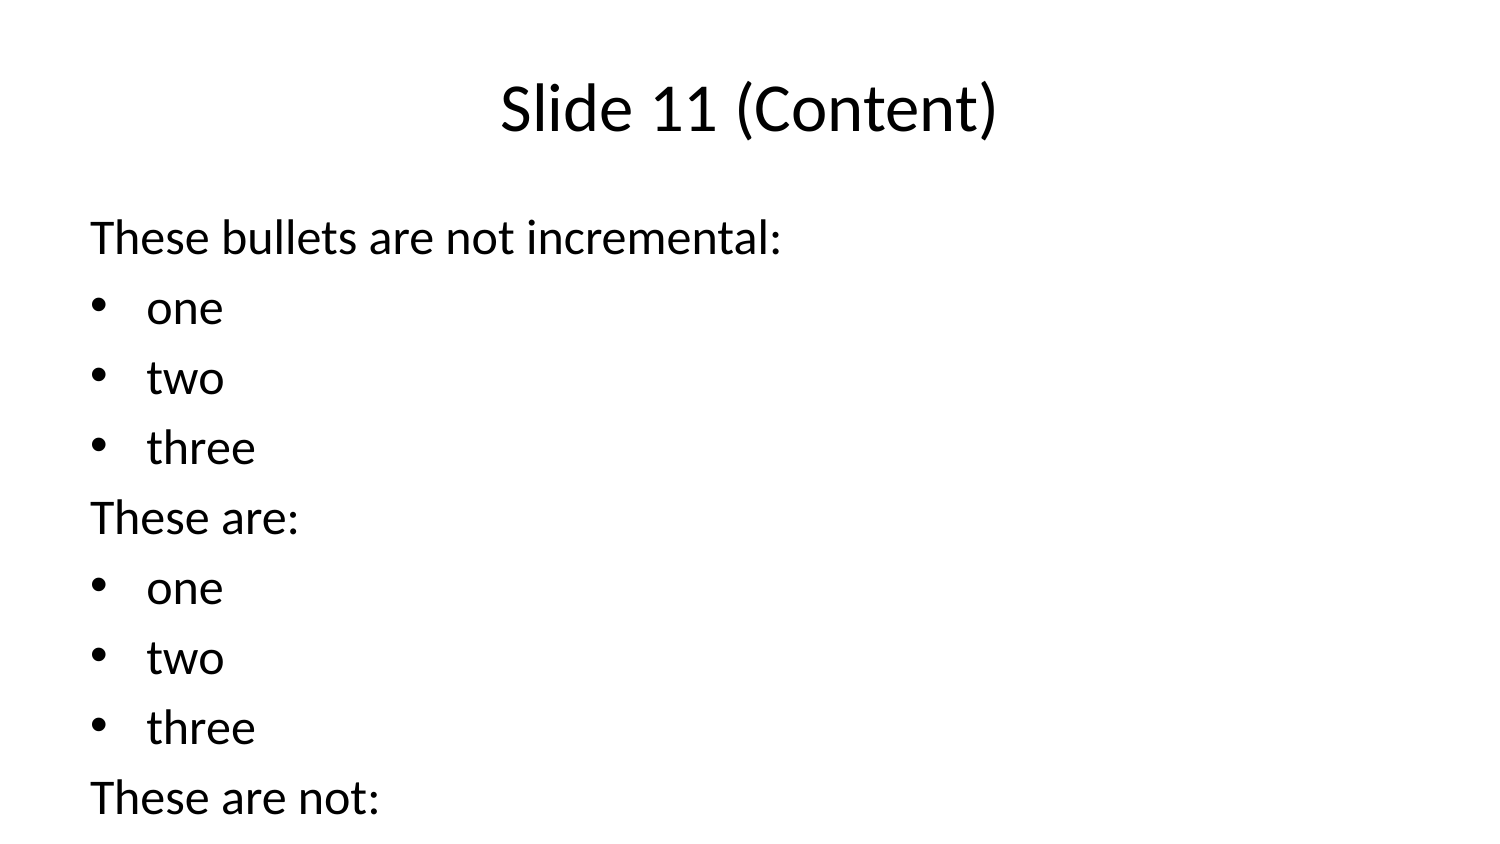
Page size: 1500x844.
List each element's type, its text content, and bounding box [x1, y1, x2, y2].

list These bullets are not incremental: one two three These are: one two three These are not: one two three [75, 196, 1425, 754]
title Slide 11 (Content) [75, 33, 1425, 175]
